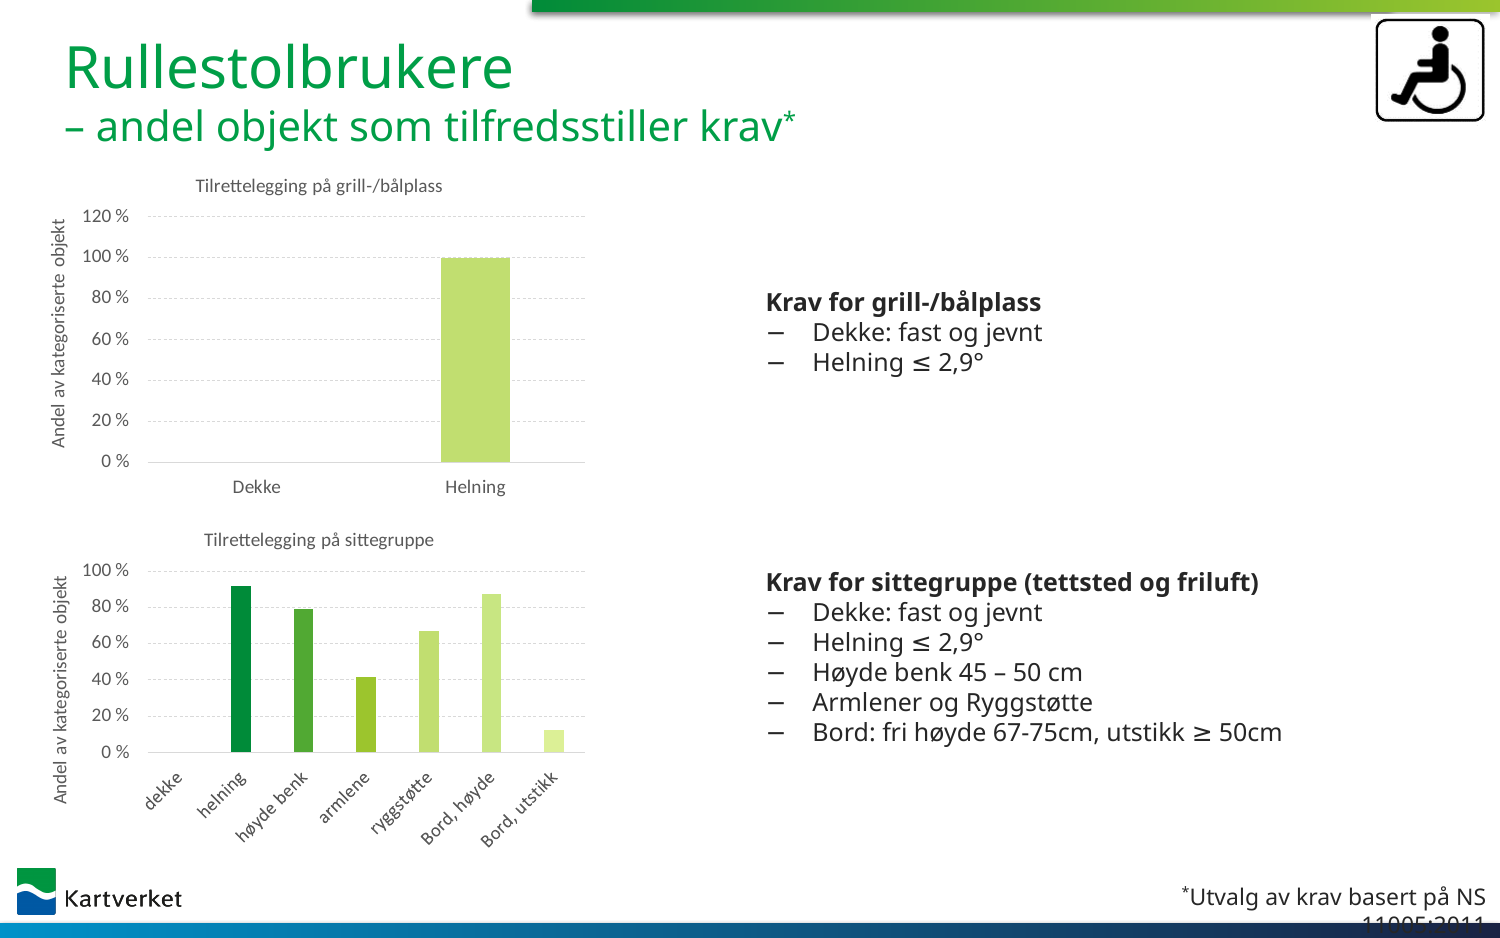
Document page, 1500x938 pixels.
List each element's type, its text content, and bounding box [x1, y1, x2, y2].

text_box *Utvalg av krav basert på NS 11005:2011 [1068, 873, 1500, 938]
text_box Krav for sittegruppe (tettsted og friluft) Dekke: fast og jevnt Helning ≤ 2,9° Høyde benk 45 – 50 cm Armlener og Ryggstøtte Bord: fri høyde 67-75cm, utstikk ≥ 50cm [750, 559, 1500, 754]
picture [41, 166, 596, 505]
picture [1371, 13, 1491, 127]
text_box Krav for grill-/bålplass Dekke: fast og jevnt Helning ≤ 2,9° [750, 279, 1452, 384]
picture [41, 520, 596, 859]
text_box Rullestolbrukere – andel objekt som tilfredsstiller krav* [49, 14, 1431, 158]
